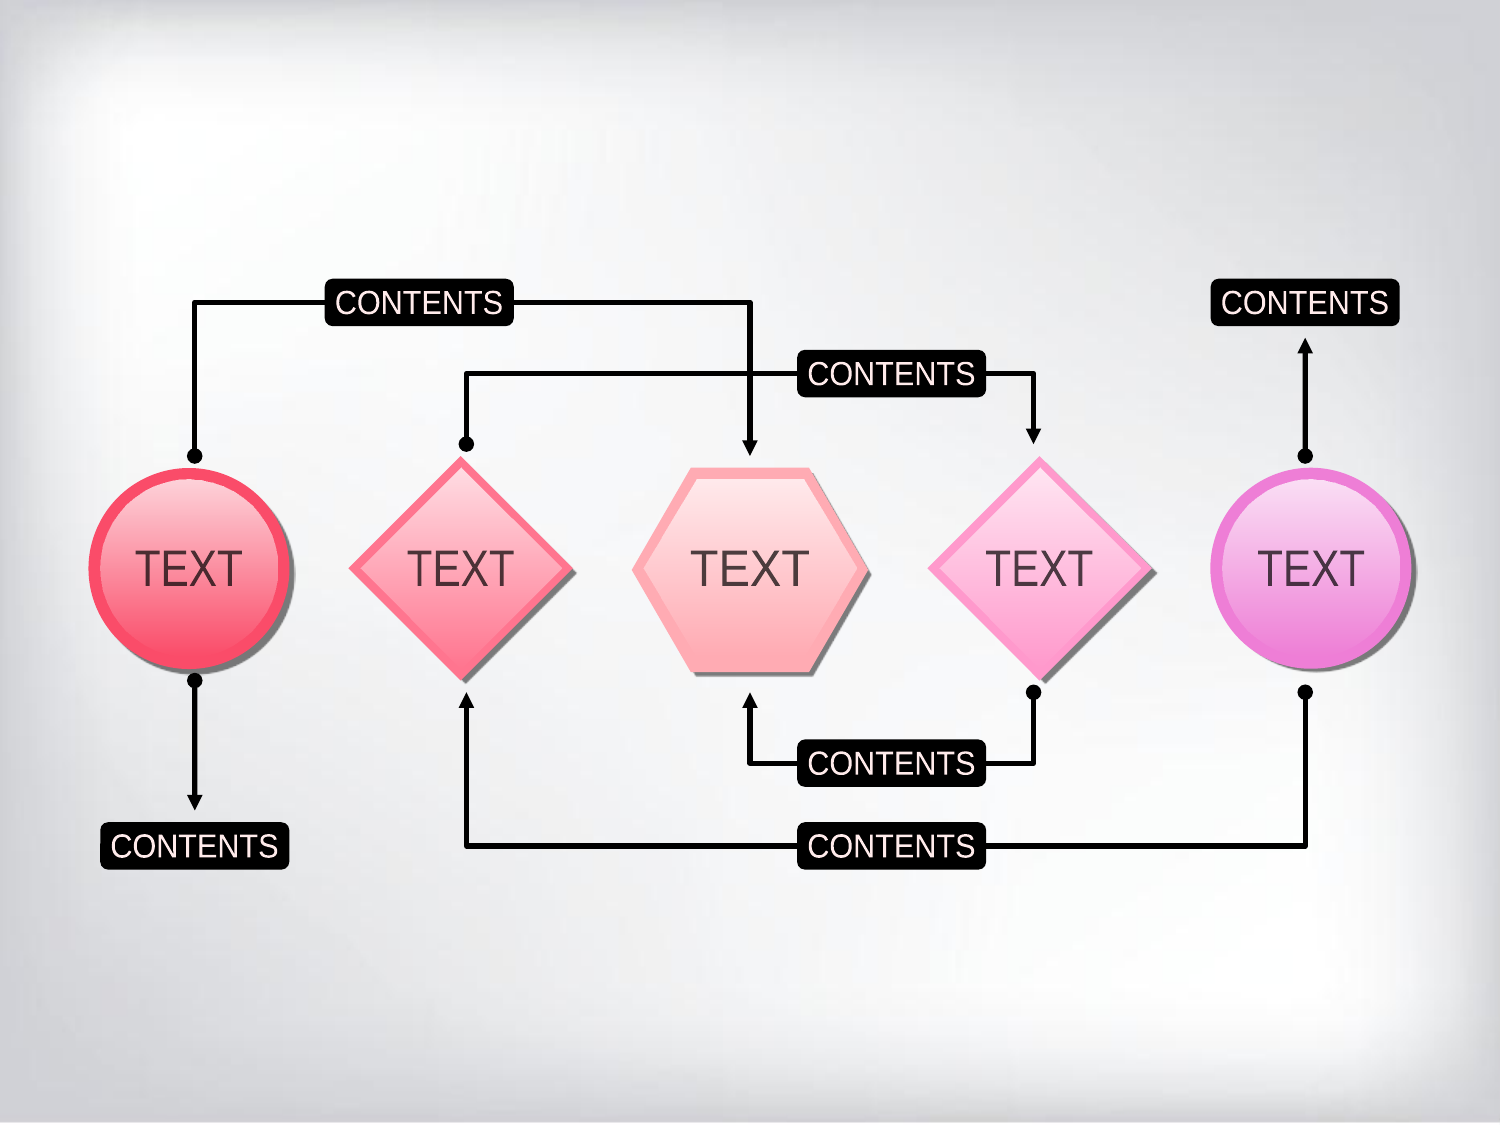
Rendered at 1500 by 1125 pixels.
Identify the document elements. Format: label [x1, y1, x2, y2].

picture [0, 0, 1500, 1125]
text_box [88, 278, 1412, 870]
